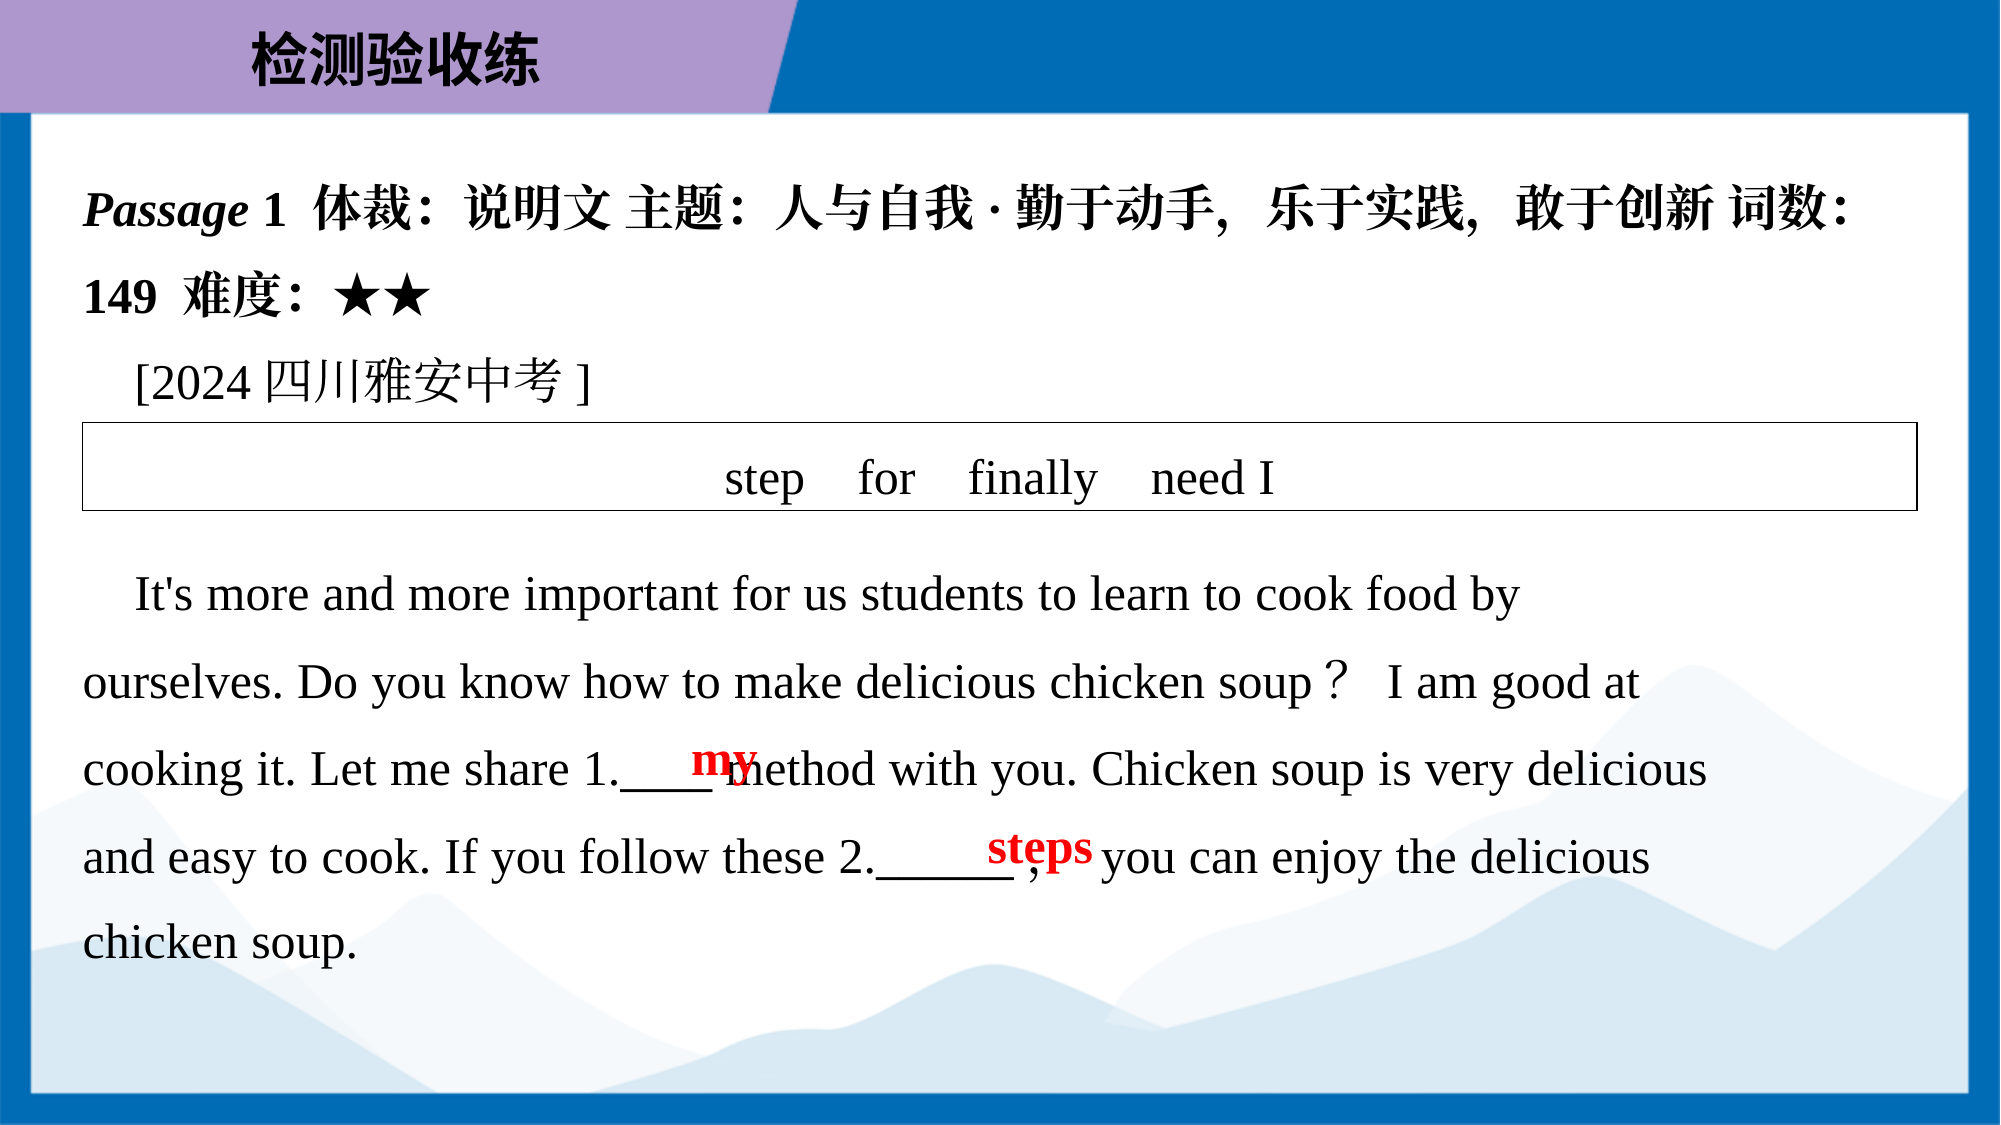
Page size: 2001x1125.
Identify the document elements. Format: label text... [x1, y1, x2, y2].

table_header step for finally need I [83, 423, 1916, 510]
text_box my [673, 700, 776, 778]
text_box Passage 1 体裁：说明文 主题：人与自我·勤于动手，乐于实践，敢于创新 词数： 149 难度：★★ [2024四川雅安中考] [82, 148, 1917, 401]
text_box steps [969, 787, 1112, 865]
text_box It's more and more important for us students to learn to cook food by ourselves. Do you know how to make delicious chicken soup？I am good at cooking it. Let me share 1.____ method with you. Chicken soup is very delicious and easy to cook. If you follow these 2.______， you can enjoy the delicious chicken soup. [82, 532, 1917, 960]
picture [0, 0, 2000, 1125]
